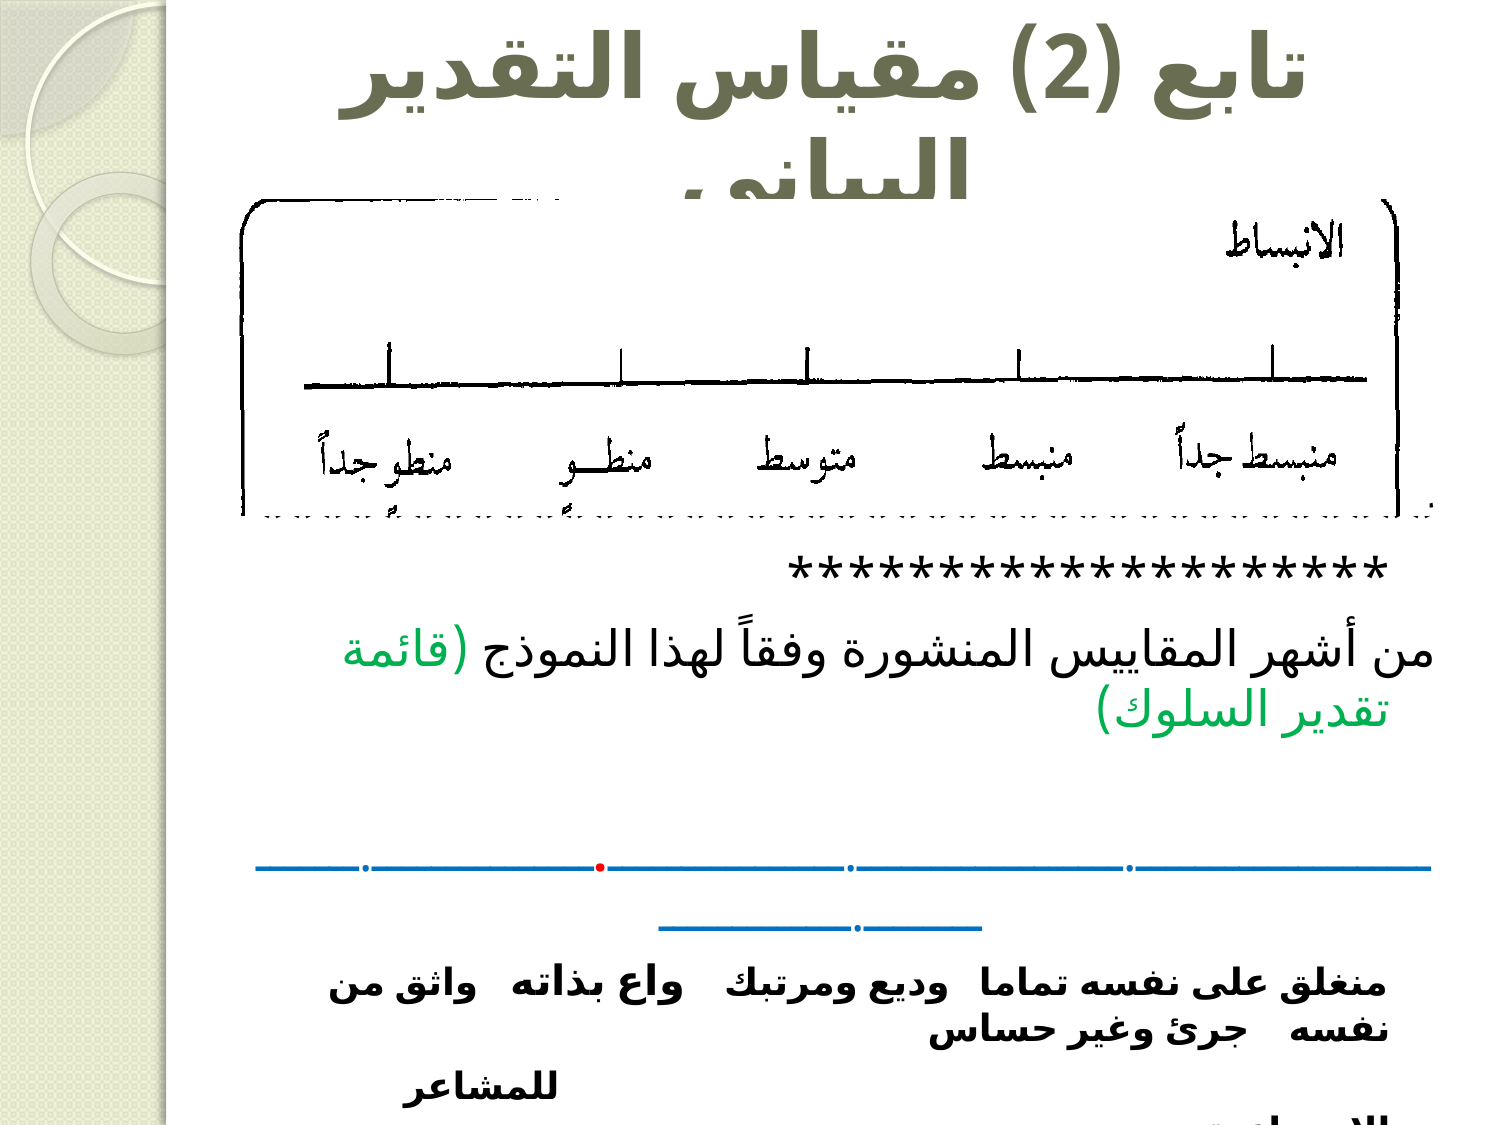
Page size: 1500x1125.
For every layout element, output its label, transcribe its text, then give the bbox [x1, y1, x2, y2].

list *********************************************************** من أشهر المقاييس المنشورة وفقاً لهذا النموذج (قائمة تقدير السلوك) ــــــــــــــــــــ.ــــــــــــــــــ.ــــــــــــــــ.ـــــــــــــــ.ـــــــــــــــ.ـــــــــــــ منغلق على نفسه تماما وديع ومرتبك واع بذاته واثق من نفسه جرئ وغير حساس للمشاعر الاجتماعية [235, 199, 1466, 1025]
title تابع (2) مقياس التقدير البياني [235, 45, 1418, 188]
picture [210, 198, 1430, 516]
